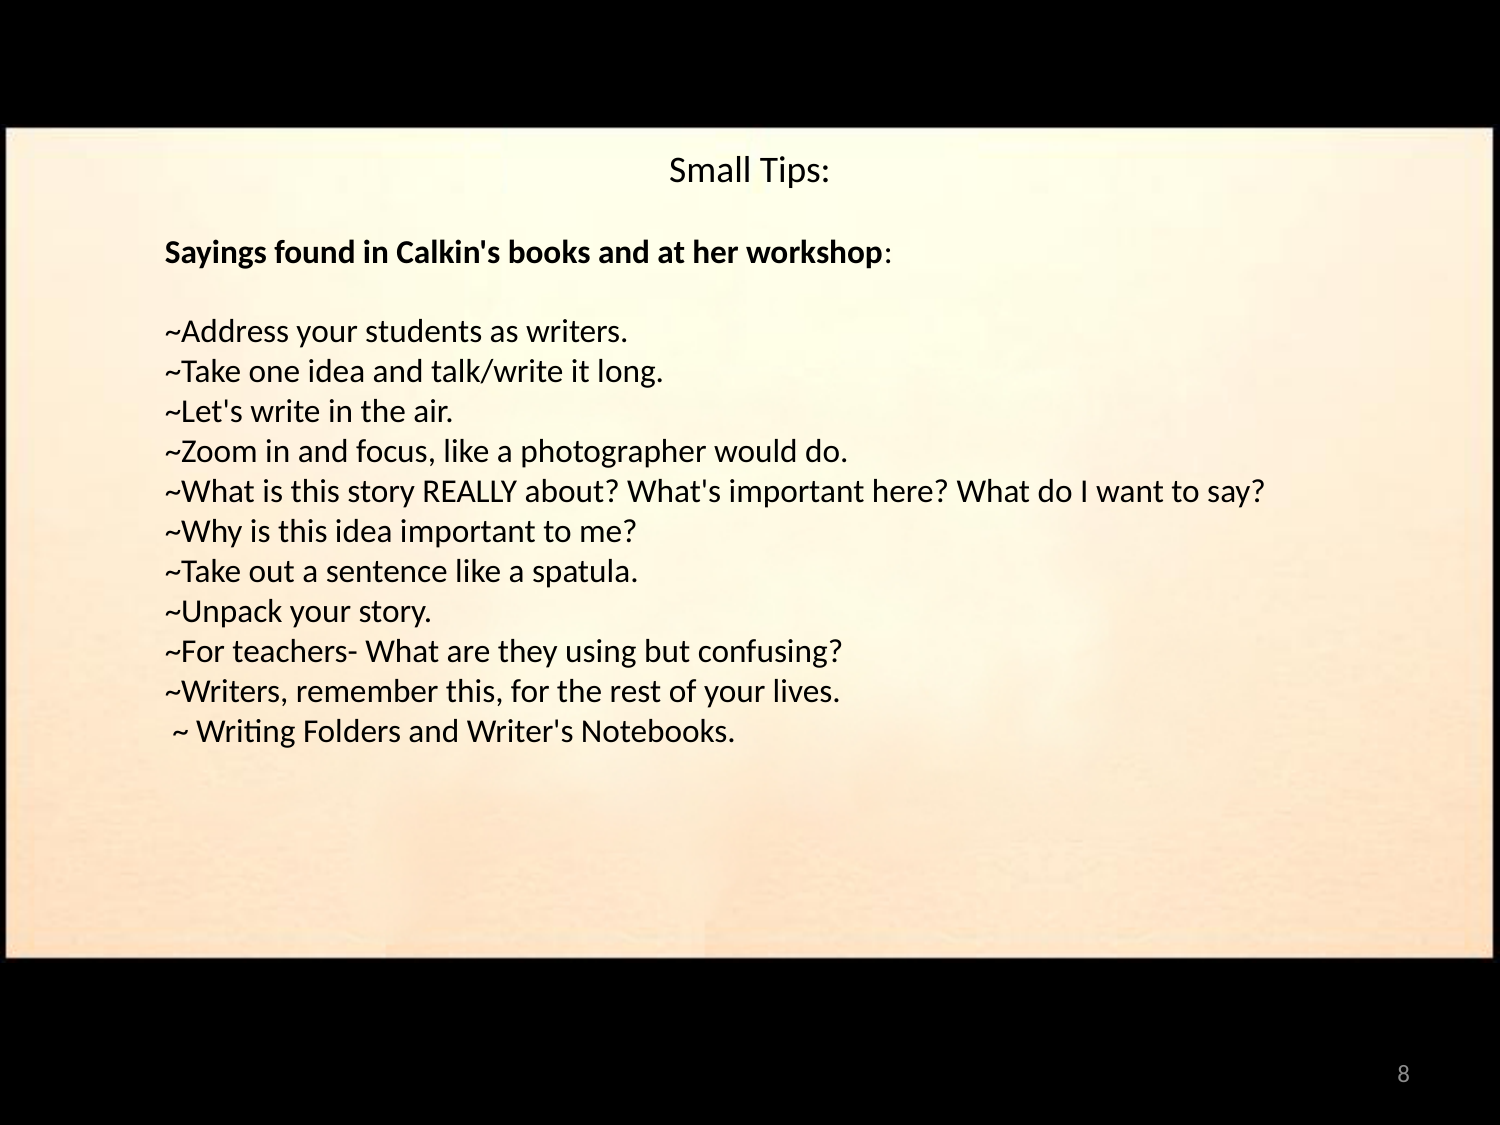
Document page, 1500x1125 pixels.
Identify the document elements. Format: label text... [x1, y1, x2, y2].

slide_number 8 [1074, 1042, 1425, 1103]
picture [0, 124, 1500, 963]
